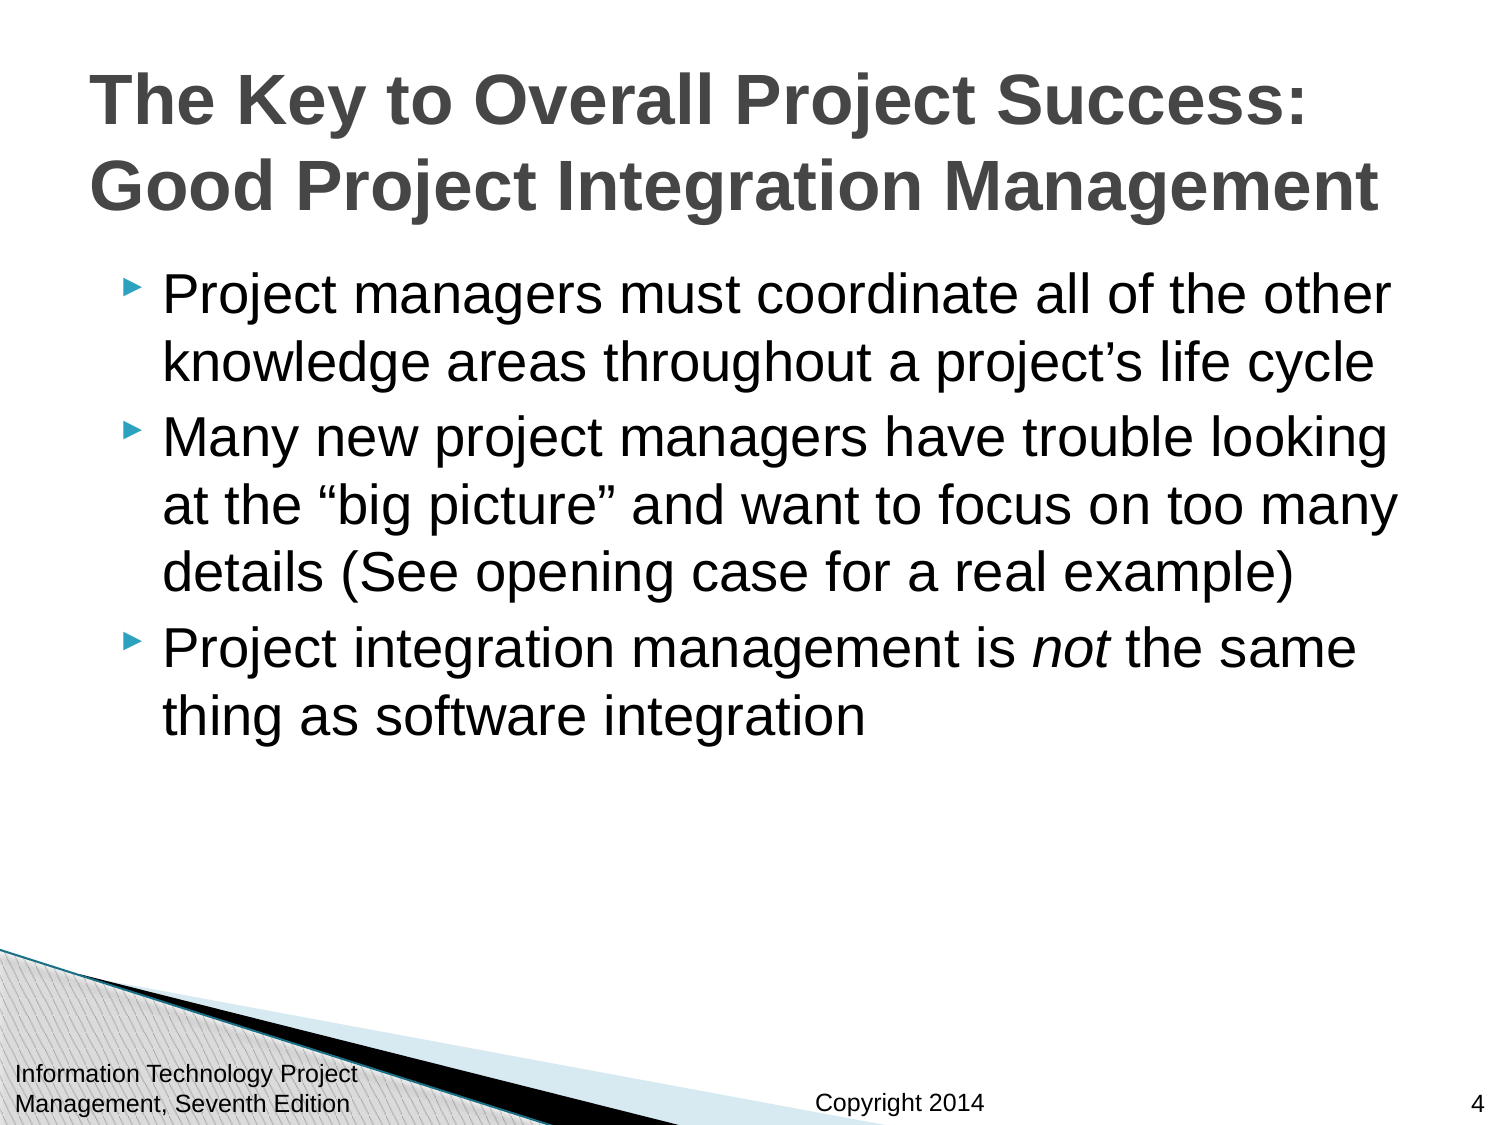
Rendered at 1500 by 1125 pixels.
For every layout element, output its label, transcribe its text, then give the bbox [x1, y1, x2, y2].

footer Information Technology Project Management, Seventh Edition [0, 1065, 386, 1125]
slide_number 4 [1412, 1065, 1500, 1125]
title The Key to Overall Project Success: Good Project Integration Management [75, 45, 1425, 233]
list Project managers must coordinate all of the other knowledge areas throughout a project’s life cycle Many new project managers have trouble looking at the “big picture” and want to focus on too many details (See opening case for a real example) Project integration management is not the same thing as software integration [87, 249, 1431, 1036]
